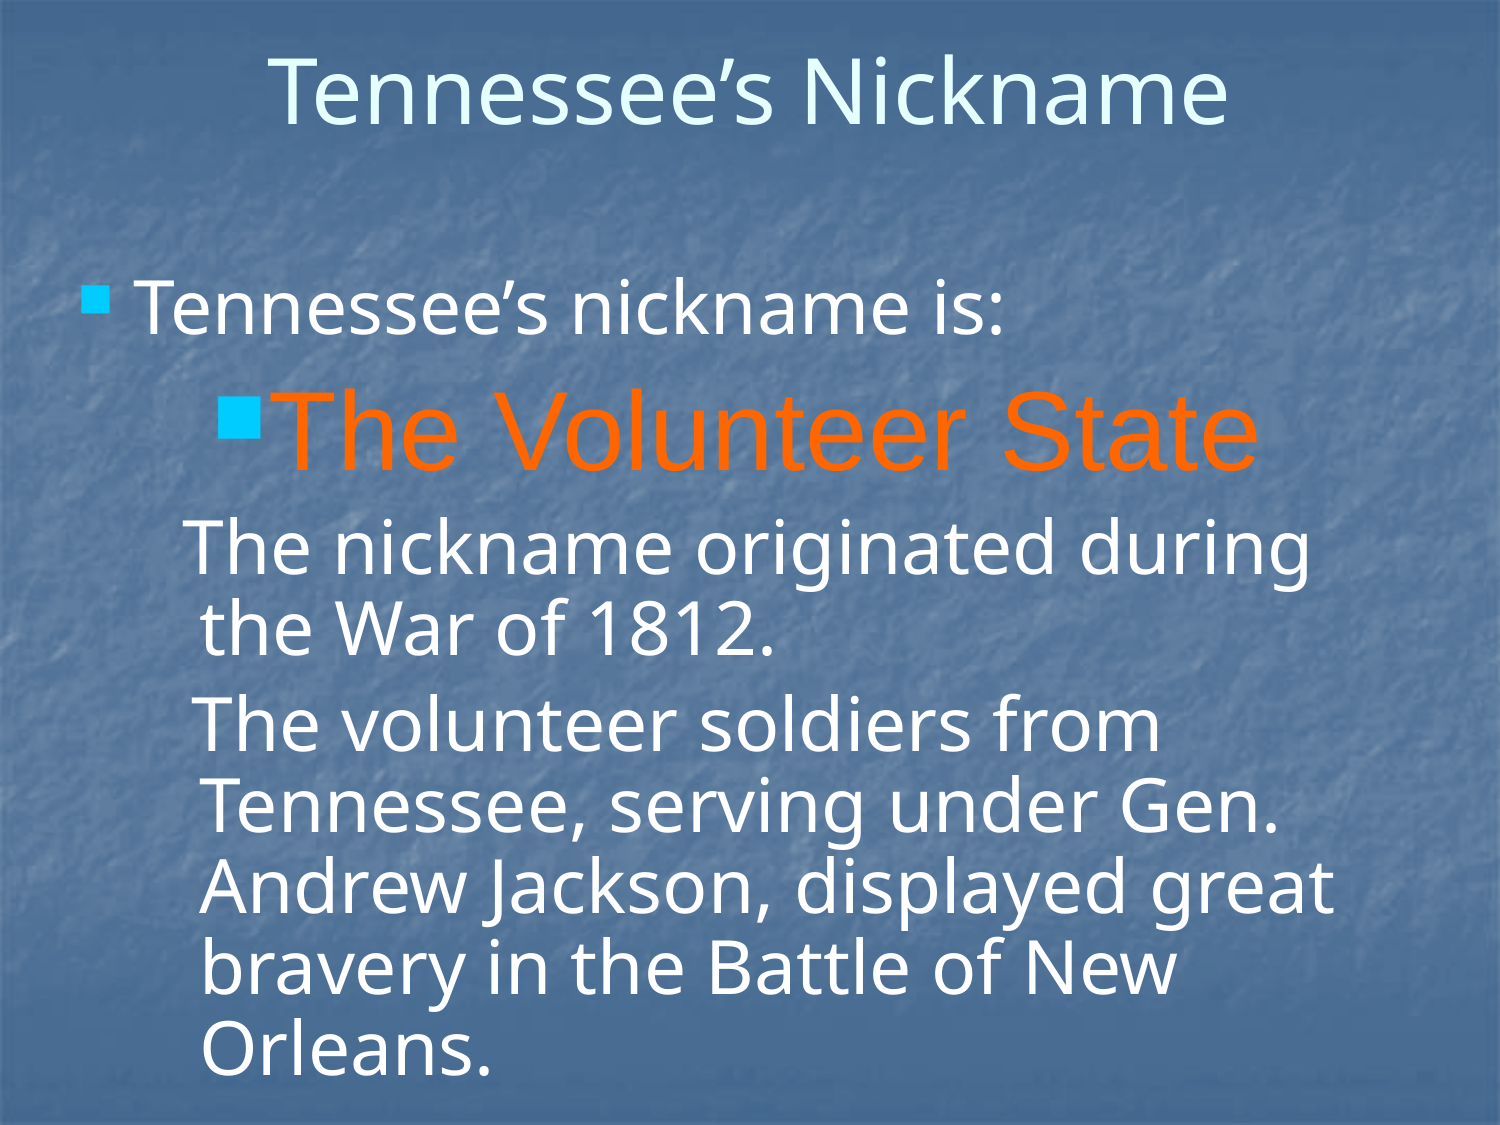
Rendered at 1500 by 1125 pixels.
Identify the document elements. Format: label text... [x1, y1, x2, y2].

title Tennessee’s Nickname [74, 0, 1426, 176]
list Tennessee’s nickname is: The Volunteer State The nickname originated during the War of 1812. The volunteer soldiers from Tennessee, serving under Gen. Andrew Jackson, displayed great bravery in the Battle of New Orleans. [62, 262, 1413, 1125]
